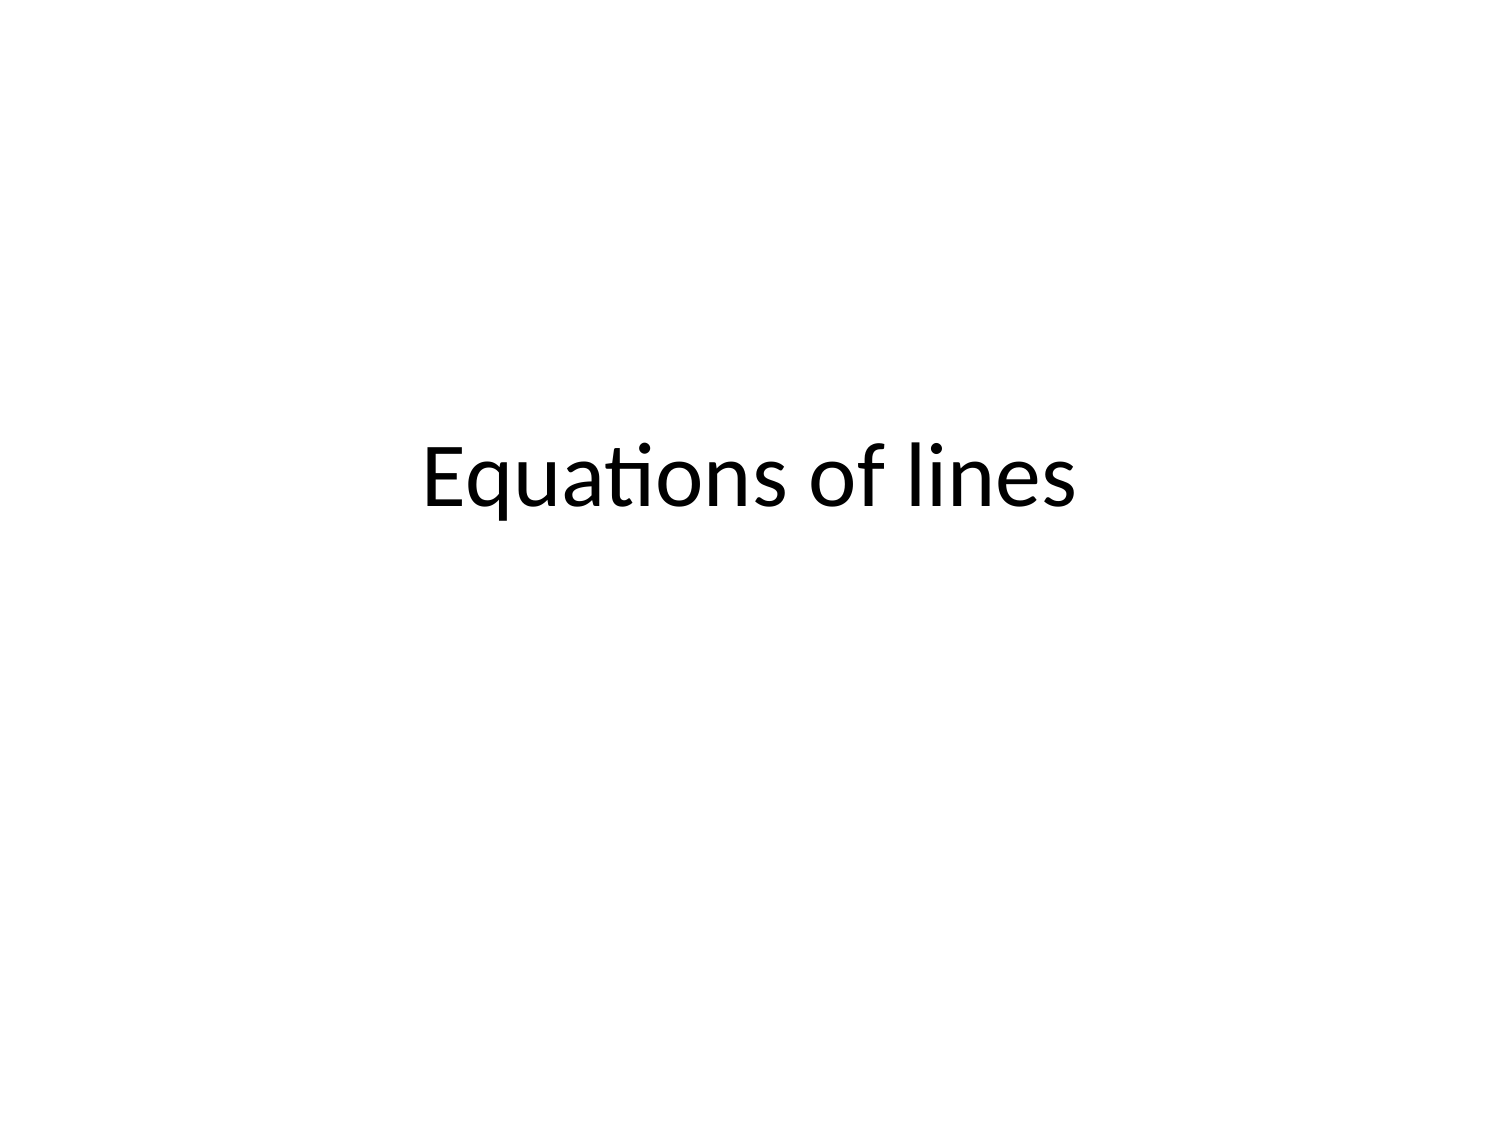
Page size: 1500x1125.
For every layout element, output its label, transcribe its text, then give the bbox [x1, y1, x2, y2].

title Equations of lines [112, 349, 1388, 591]
